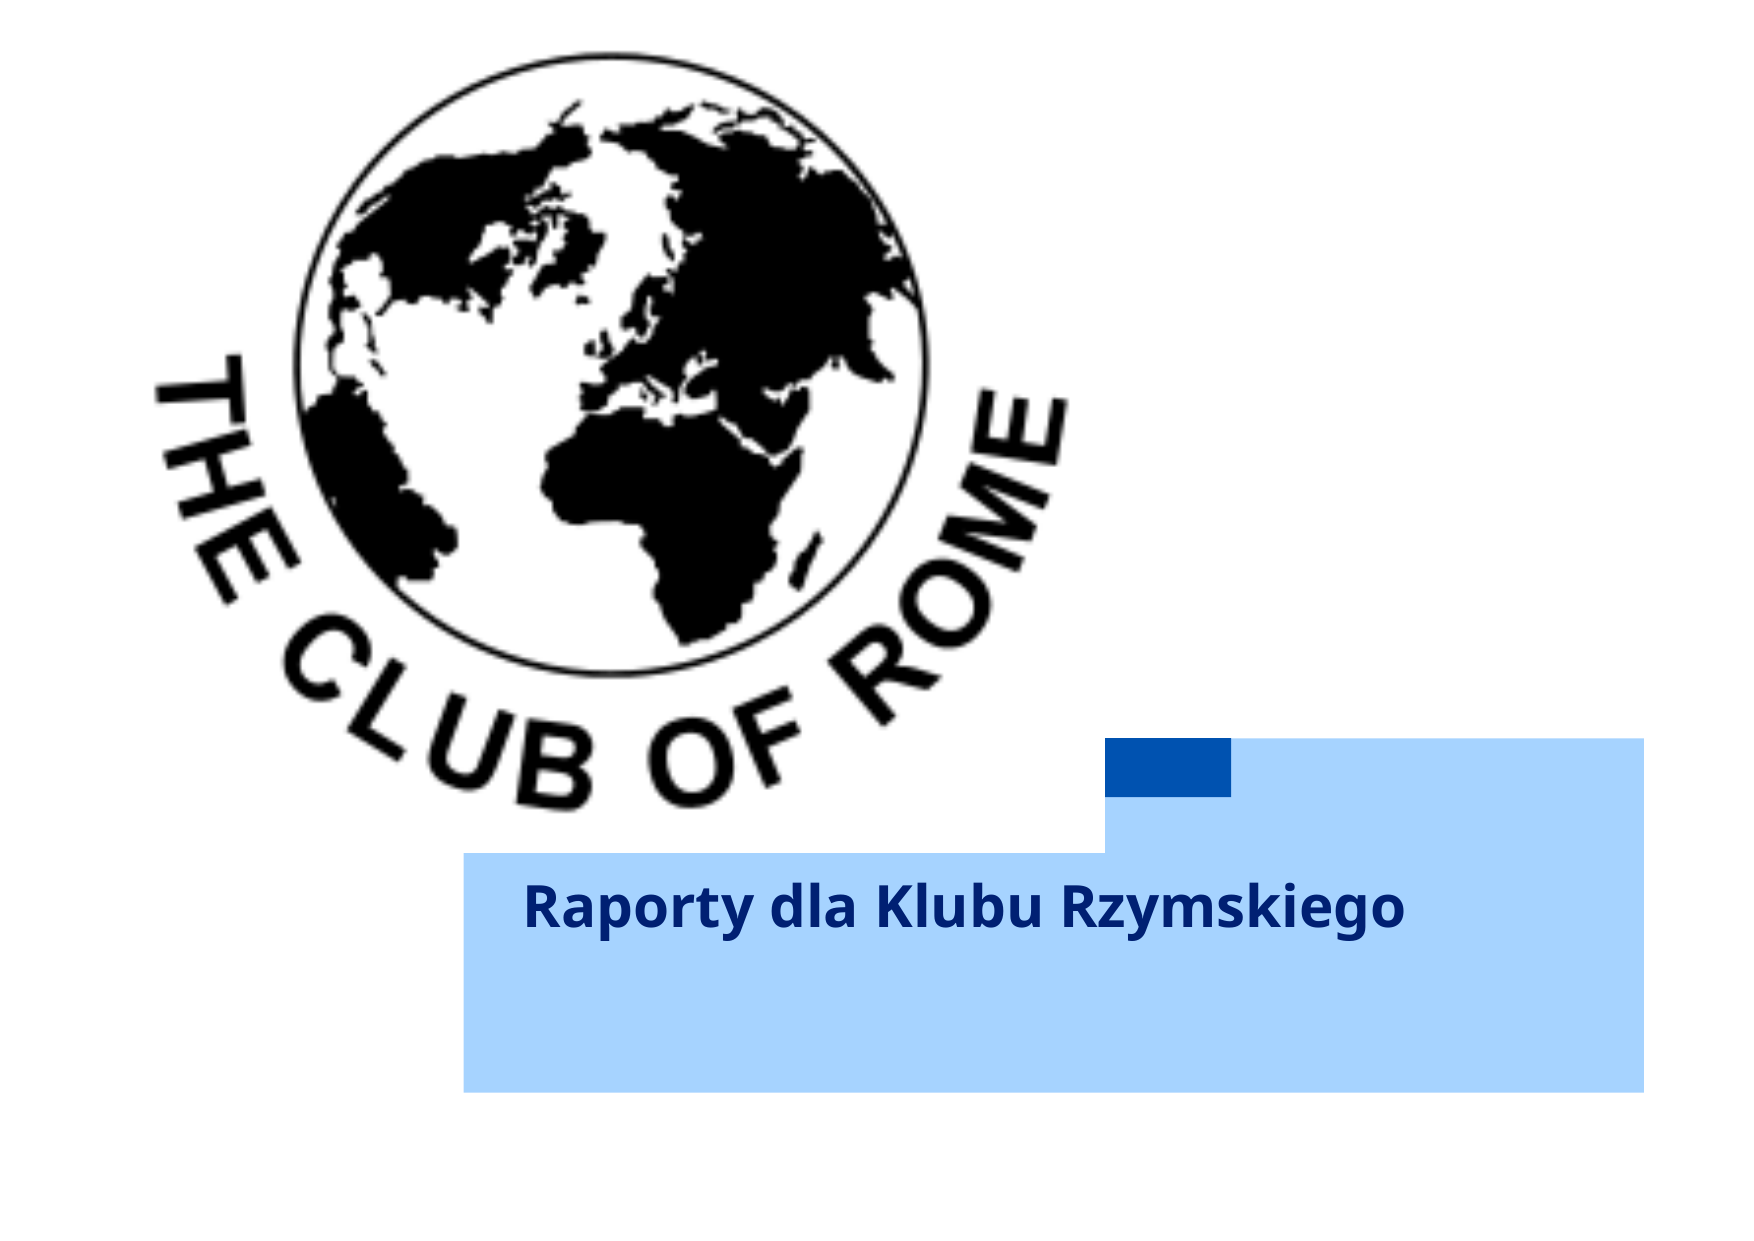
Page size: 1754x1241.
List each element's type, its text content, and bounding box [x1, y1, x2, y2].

title Raporty dla Klubu Rzymskiego [522, 852, 1586, 1069]
picture [120, 14, 1105, 853]
